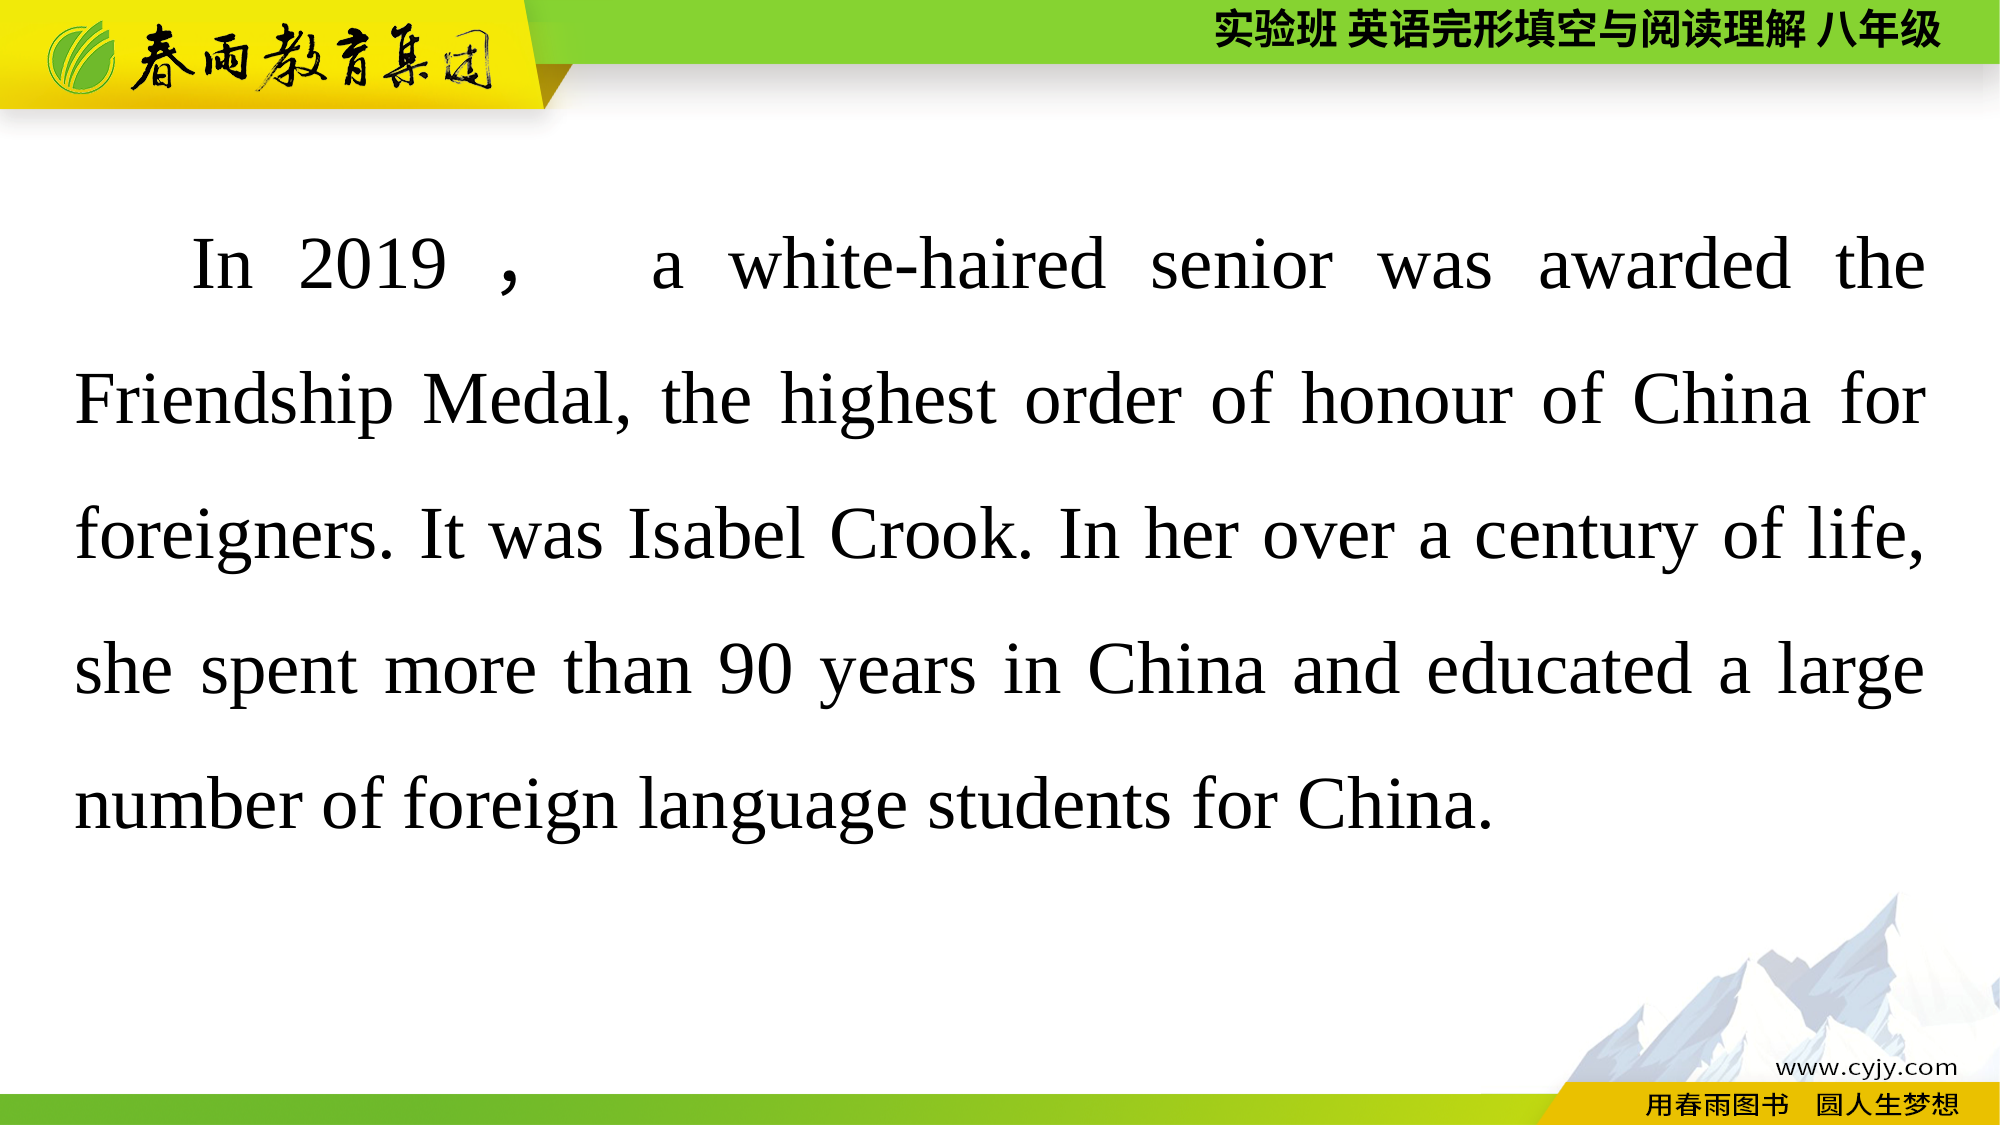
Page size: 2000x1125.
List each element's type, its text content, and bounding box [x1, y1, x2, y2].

list In 2019， a white-haired senior was awarded the Friendship Medal, the highest order of honour of China for foreigners. It was Isabel Crook. In her over a century of life, she spent more than 90 years in China and educated a large number of foreign language students for China. [59, 160, 1944, 842]
picture [0, 0, 2000, 1125]
